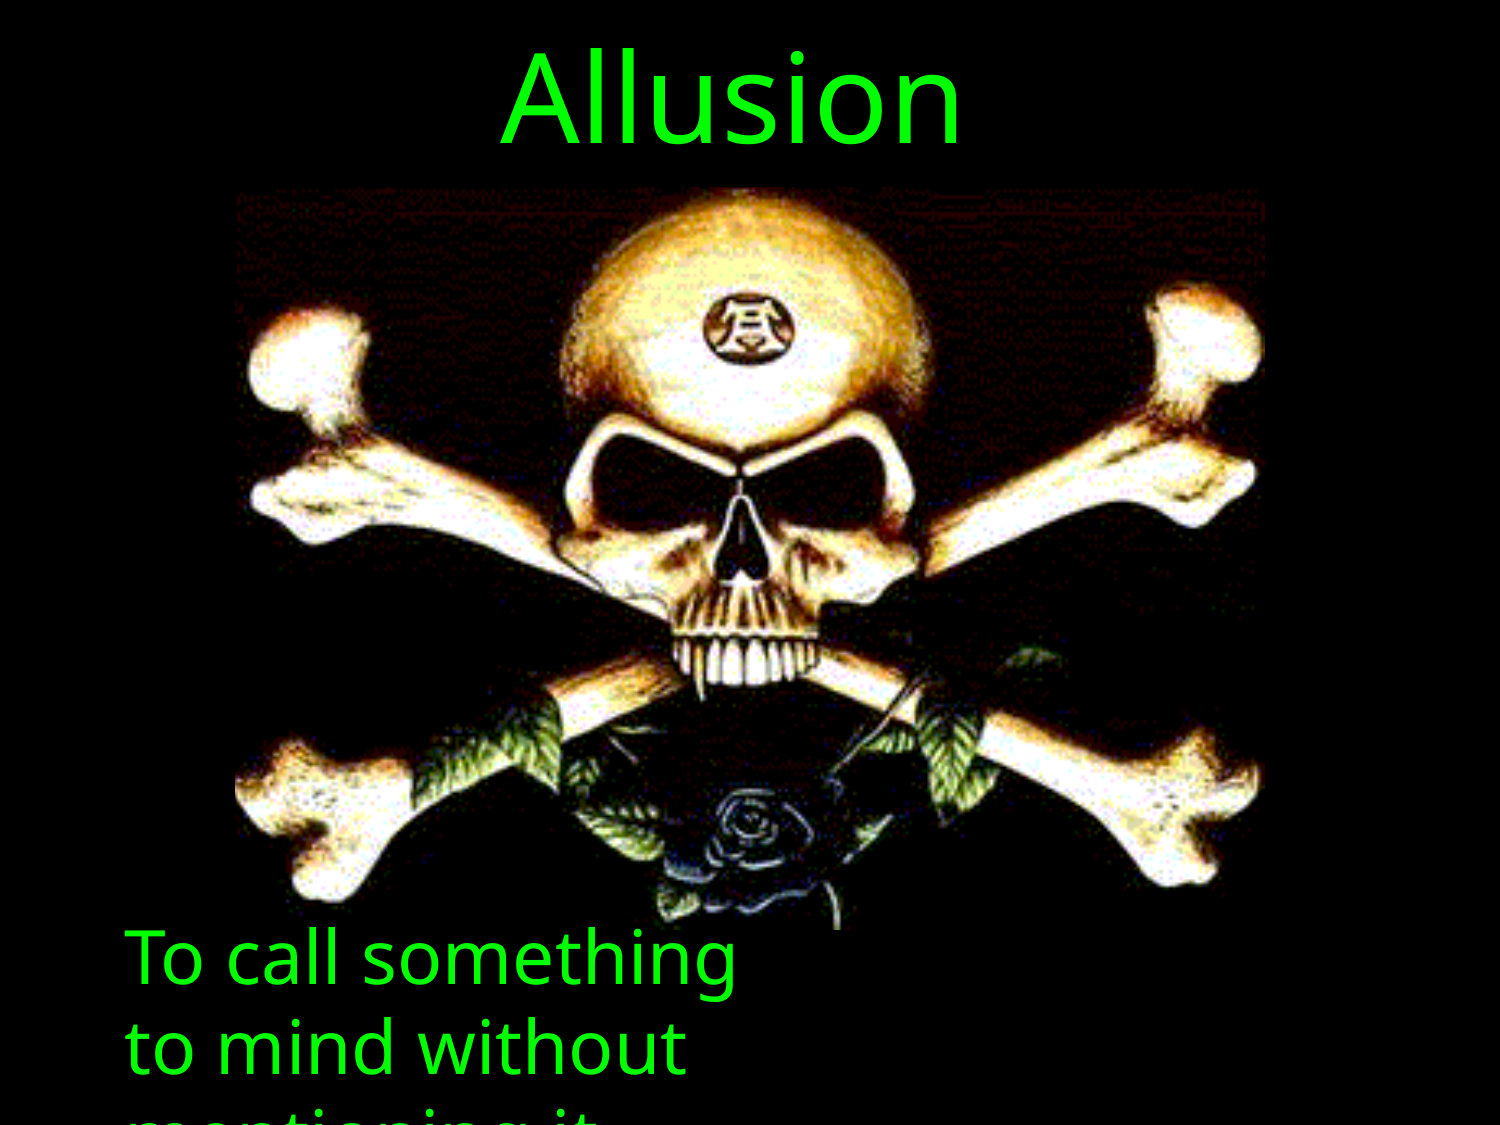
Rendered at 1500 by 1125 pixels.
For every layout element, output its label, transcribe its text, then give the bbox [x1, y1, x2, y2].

text_box To call something to mind without mentioning it. [109, 939, 782, 1125]
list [74, 187, 1426, 931]
title Allusion [75, 0, 1425, 186]
